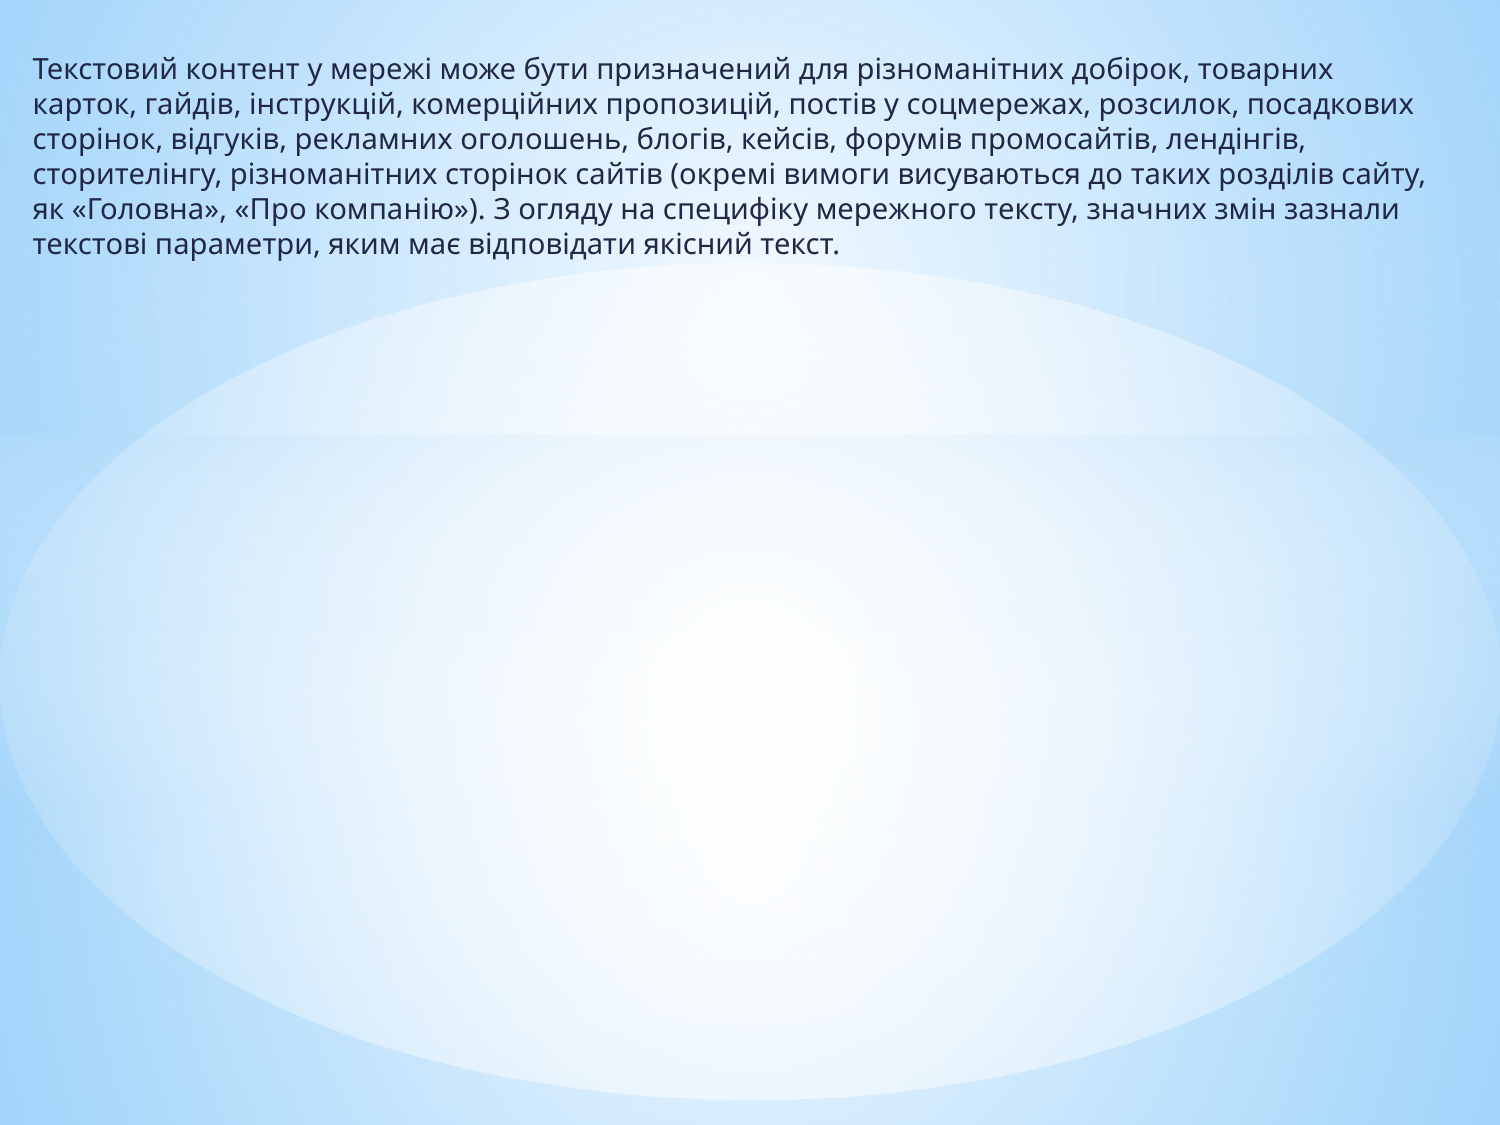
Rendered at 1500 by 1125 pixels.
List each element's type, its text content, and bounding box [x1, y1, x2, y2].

subtitle Текстовий контент у мережі може бути призначений для різноманітних добірок, товарних карток, гайдів, інструкцій, комерційних пропозицій, постів у соцмережах, розсилок, посадкових сторінок, відгуків, рекламних оголошень, блогів, кейсів, форумів промосайтів, лендінгів, сторителінгу, різноманітних сторінок сайтів (окремі вимоги висуваються до таких розділів сайту, як «Головна», «Про компанію»). З огляду на специфіку мережного тексту, значних змін зазнали текстові параметри, яким має відповідати якісний текст. [17, 42, 1447, 1083]
